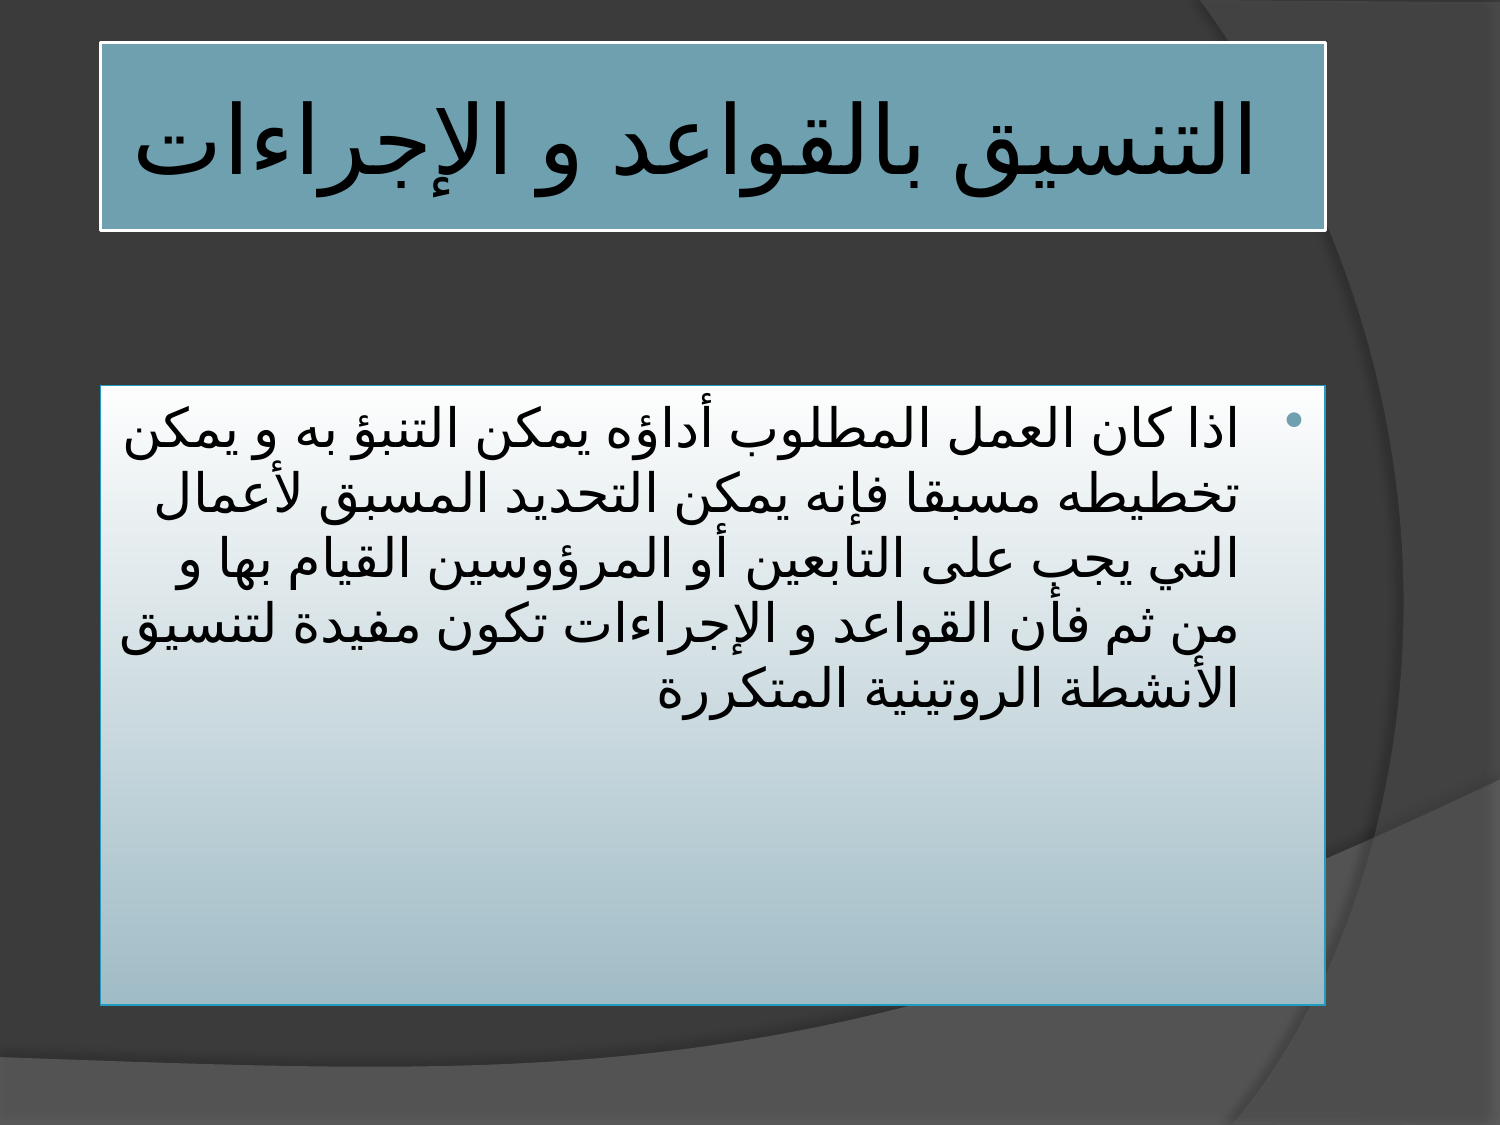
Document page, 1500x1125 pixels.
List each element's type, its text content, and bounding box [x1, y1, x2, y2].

list اذا كان العمل المطلوب أداؤه يمكن التنبؤ به و يمكن تخطيطه مسبقا فإنه يمكن التحديد المسبق لأعمال التي يجب على التابعين أو المرؤوسين القيام بها و من ثم فأن القواعد و الإجراءات تكون مفيدة لتنسيق الأنشطة الروتينية المتكررة [100, 385, 1326, 1006]
title التنسيق بالقواعد و الإجراءات [99, 41, 1327, 232]
